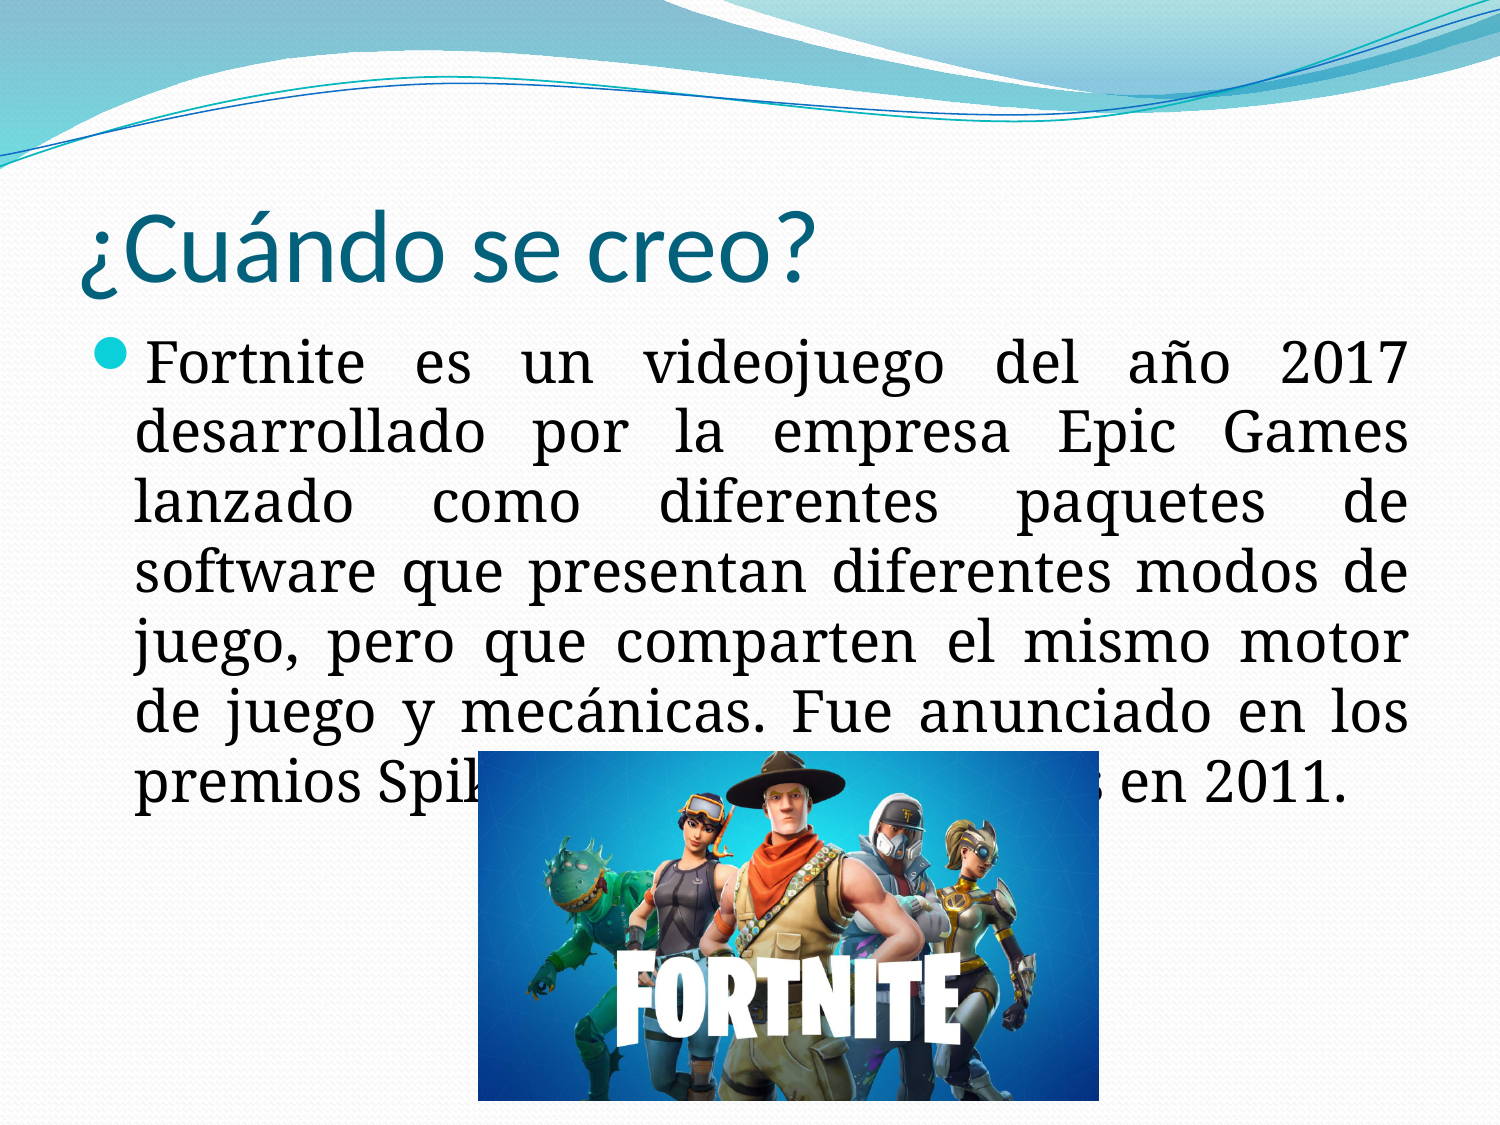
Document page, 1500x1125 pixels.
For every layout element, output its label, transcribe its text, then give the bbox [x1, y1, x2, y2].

picture [478, 751, 1099, 1101]
list Fortnite es un videojuego del año 2017 desarrollado por la empresa Epic Games lanzado como diferentes paquetes de software que presentan diferentes modos de juego, pero que comparten el mismo motor de juego y mecánicas. Fue anunciado en los premios Spike Video Game Awards en 2011. [75, 317, 1425, 1038]
title ¿Cuándo se creo? [75, 115, 1425, 303]
